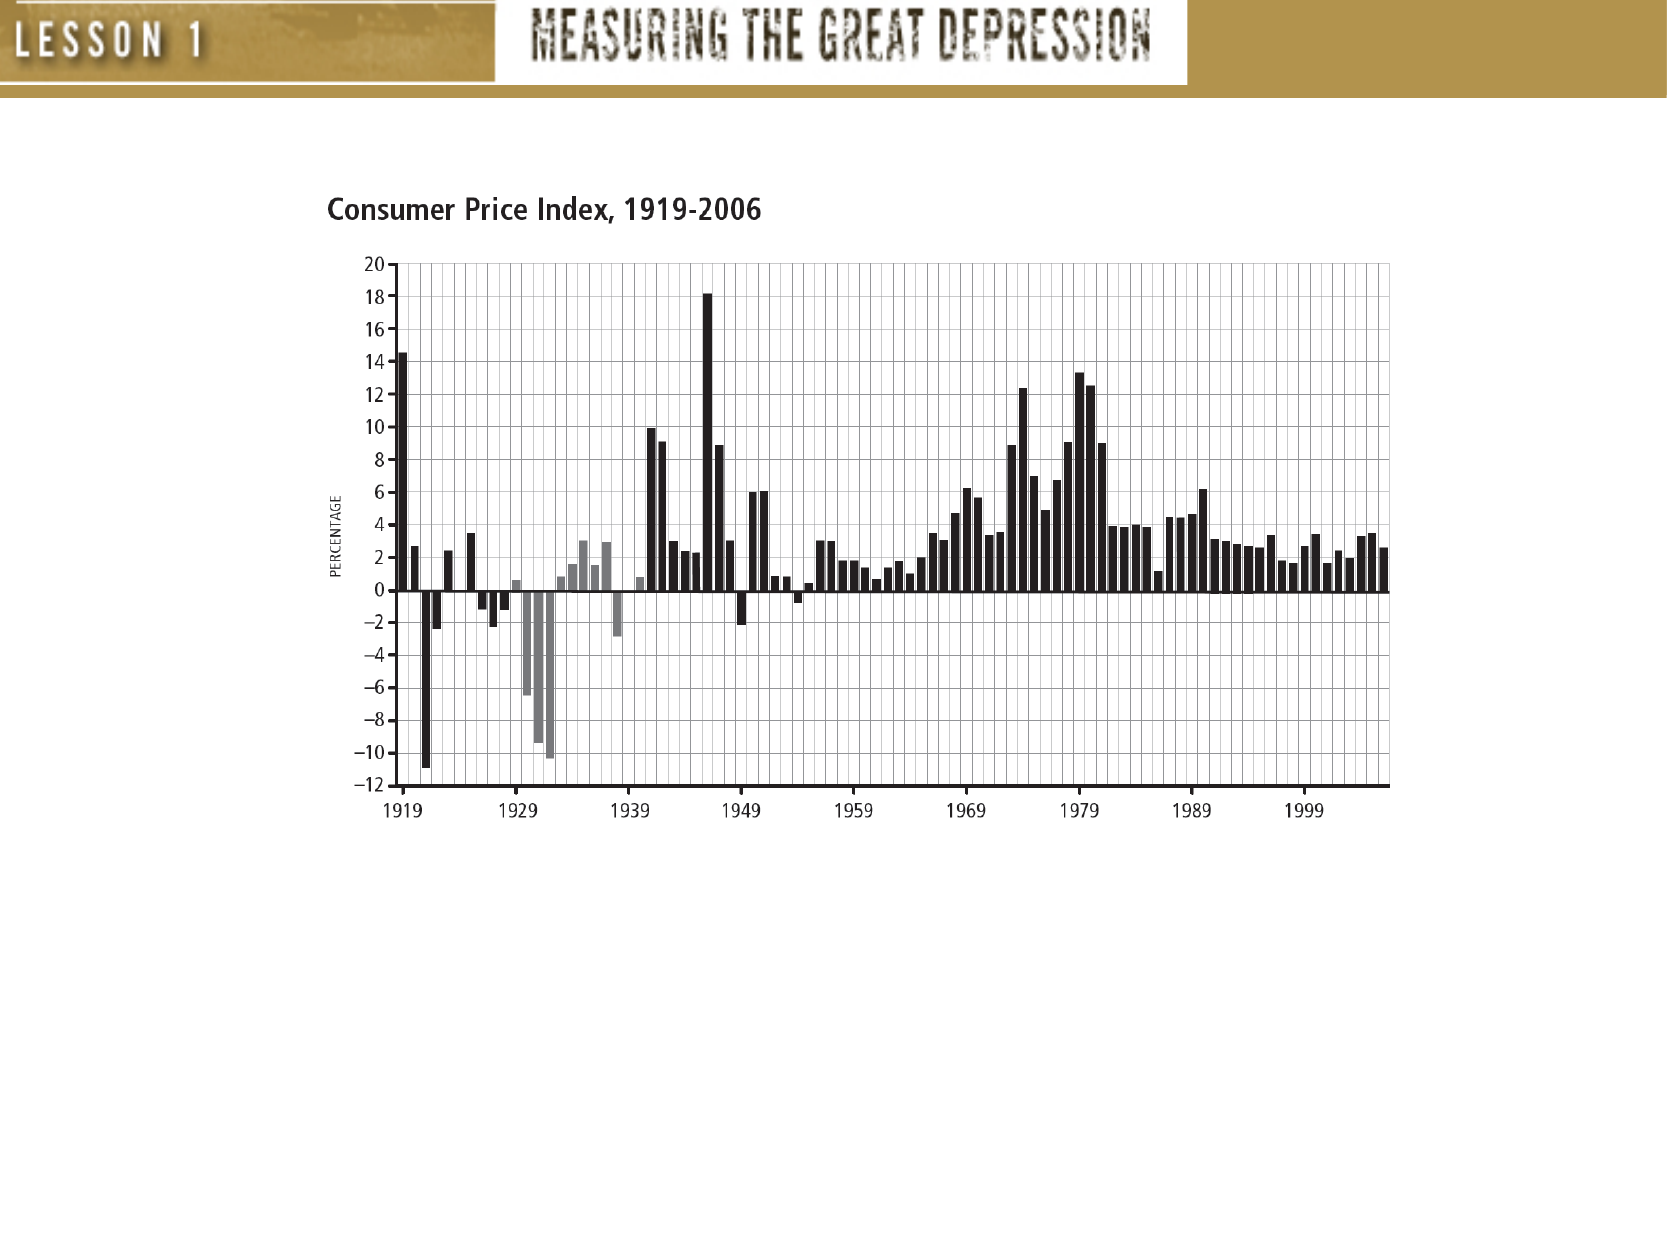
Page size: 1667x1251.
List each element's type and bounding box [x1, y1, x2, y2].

picture [0, 0, 1188, 85]
picture [324, 191, 1396, 821]
